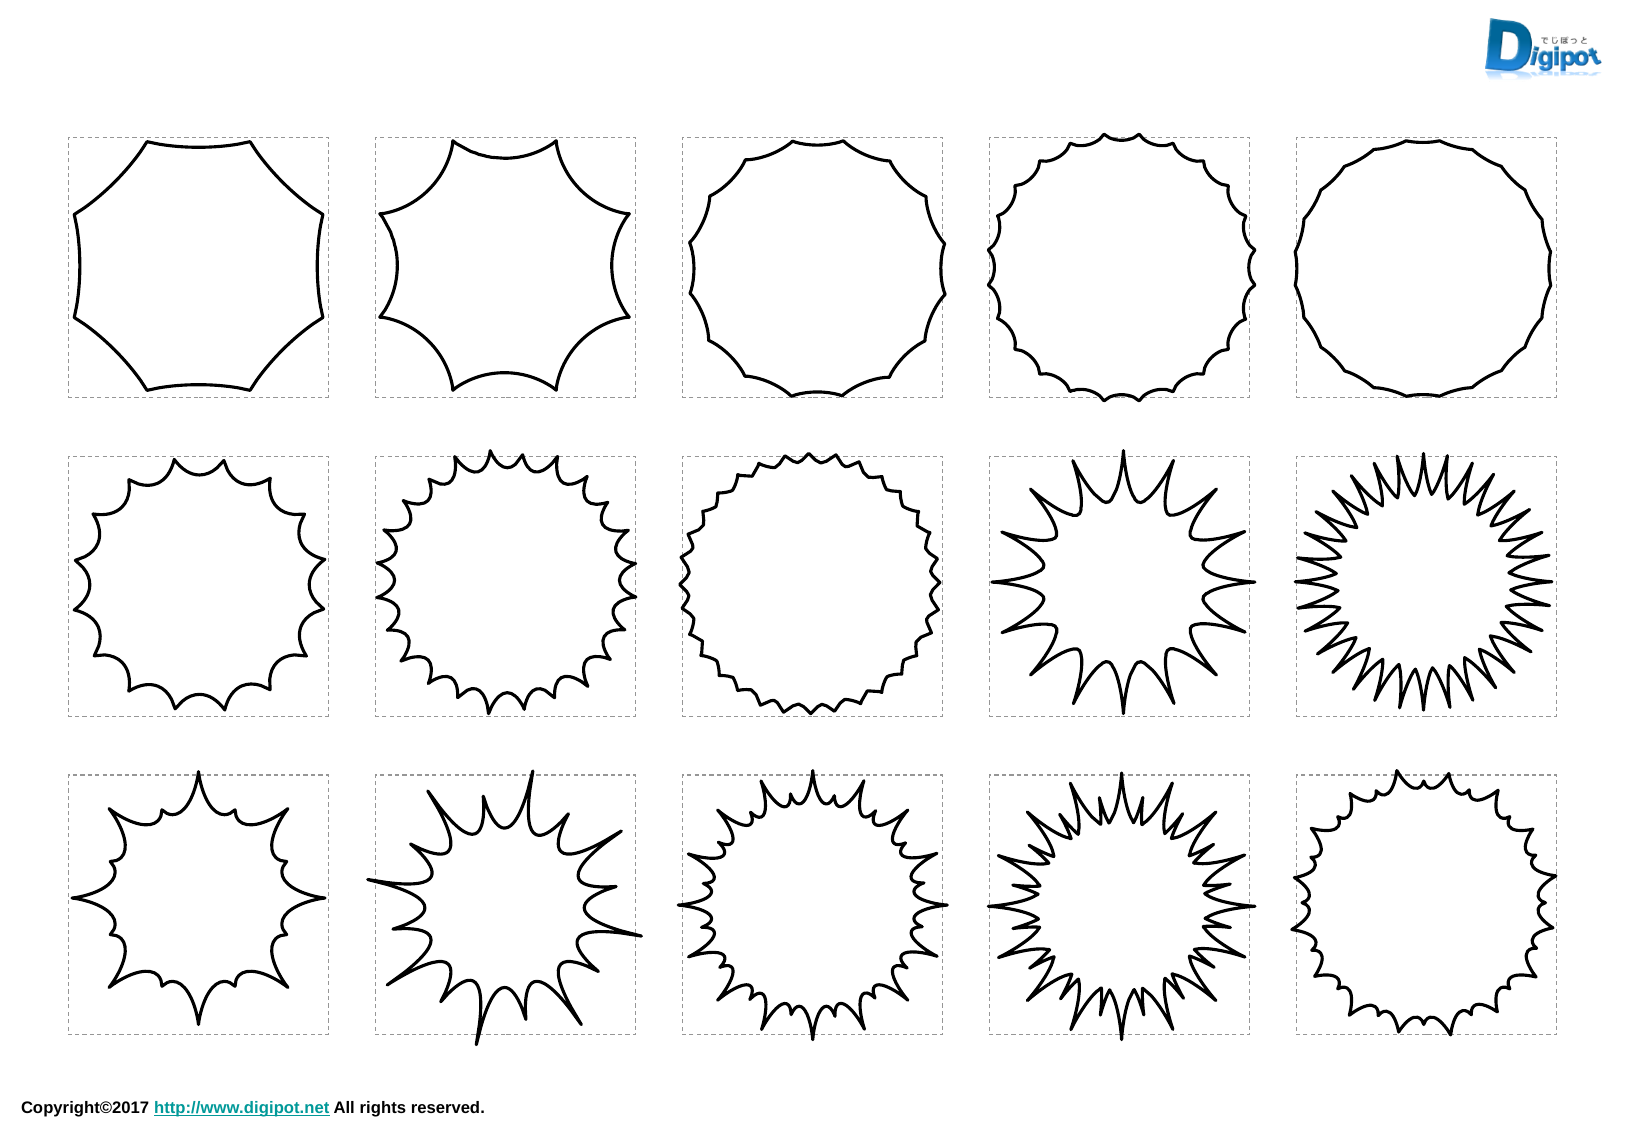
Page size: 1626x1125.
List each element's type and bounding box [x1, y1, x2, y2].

text_box [989, 448, 1258, 716]
text_box [677, 451, 943, 716]
text_box [374, 448, 638, 716]
text_box [1289, 768, 1558, 1037]
text_box [365, 768, 644, 1047]
text_box [377, 138, 632, 393]
text_box [69, 769, 328, 1027]
text_box [986, 770, 1258, 1042]
text_box [1293, 138, 1553, 399]
text_box [72, 139, 325, 393]
text_box [986, 132, 1257, 403]
text_box [687, 138, 948, 399]
picture [1485, 18, 1602, 82]
text_box [676, 768, 950, 1042]
text_box [72, 457, 327, 713]
text_box [1293, 451, 1555, 713]
